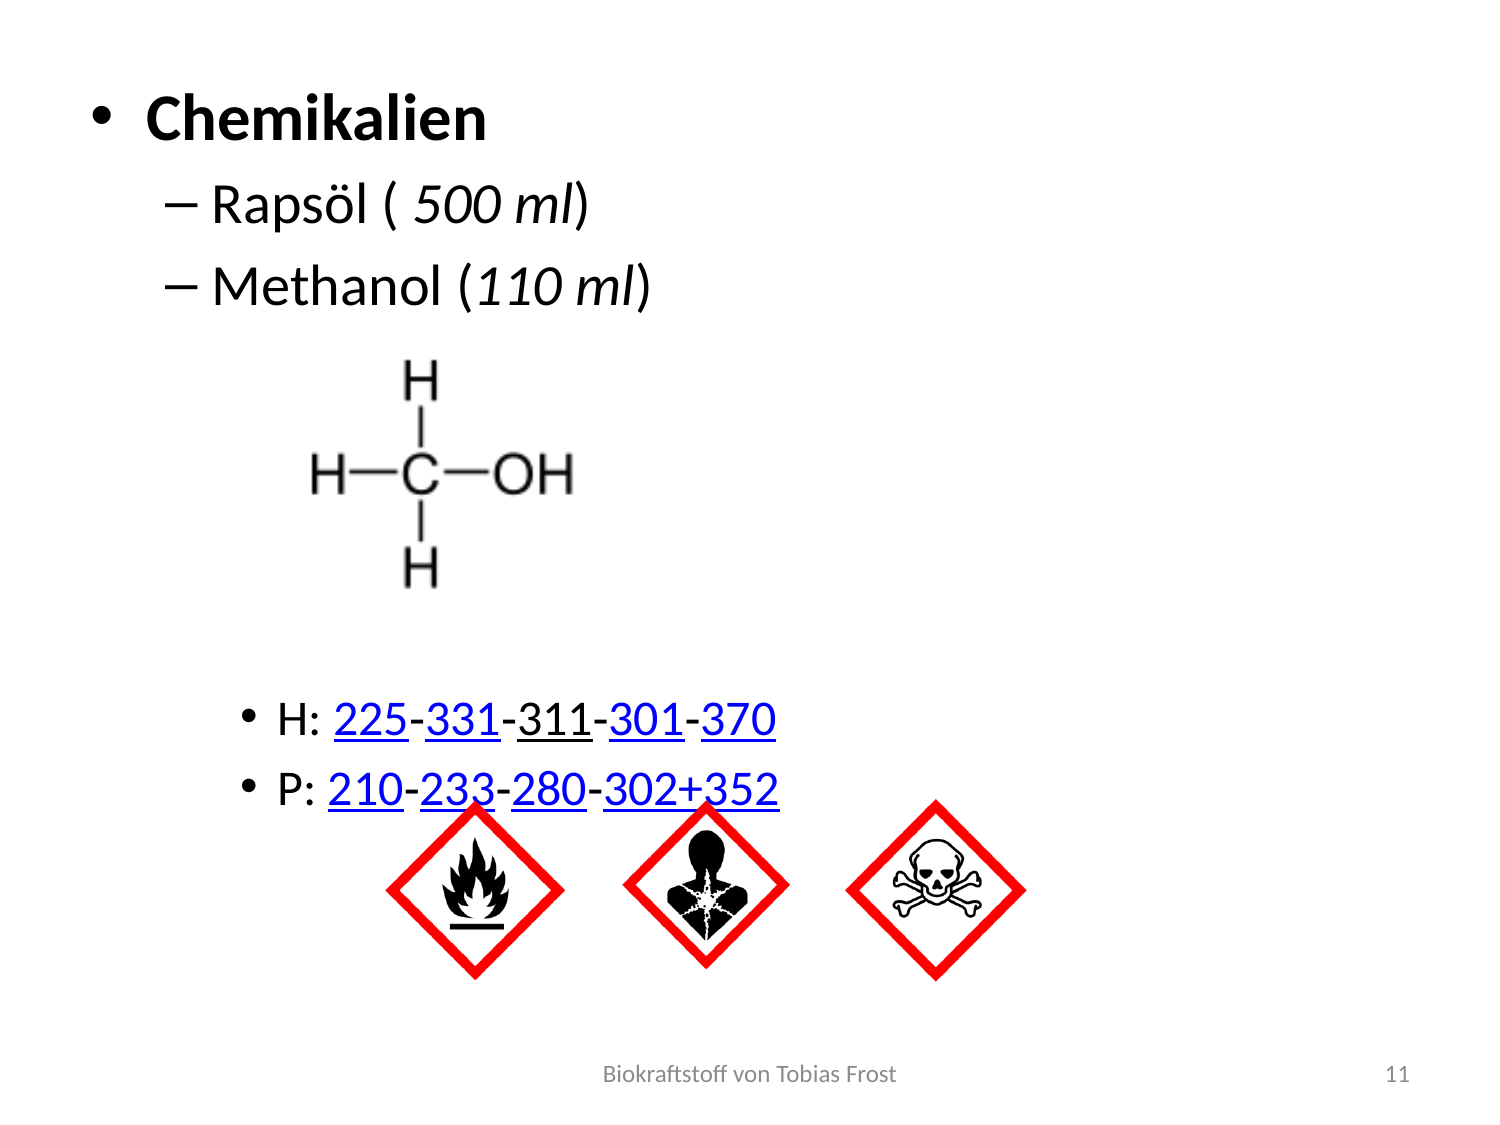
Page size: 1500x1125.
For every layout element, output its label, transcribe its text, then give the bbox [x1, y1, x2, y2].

picture [383, 798, 567, 982]
picture [300, 349, 585, 601]
footer Biokraftstoff von Tobias Frost [512, 1042, 988, 1103]
slide_number 11 [1074, 1042, 1425, 1103]
picture [844, 798, 1028, 982]
picture [619, 798, 793, 971]
list Chemikalien Rapsöl ( 500 ml) Methanol (110 ml) H: 225​‐​331​‐​311​‐​301​‐​370 P: 210​‐​233​‐​280​‐​302+352 [75, 66, 1425, 1005]
